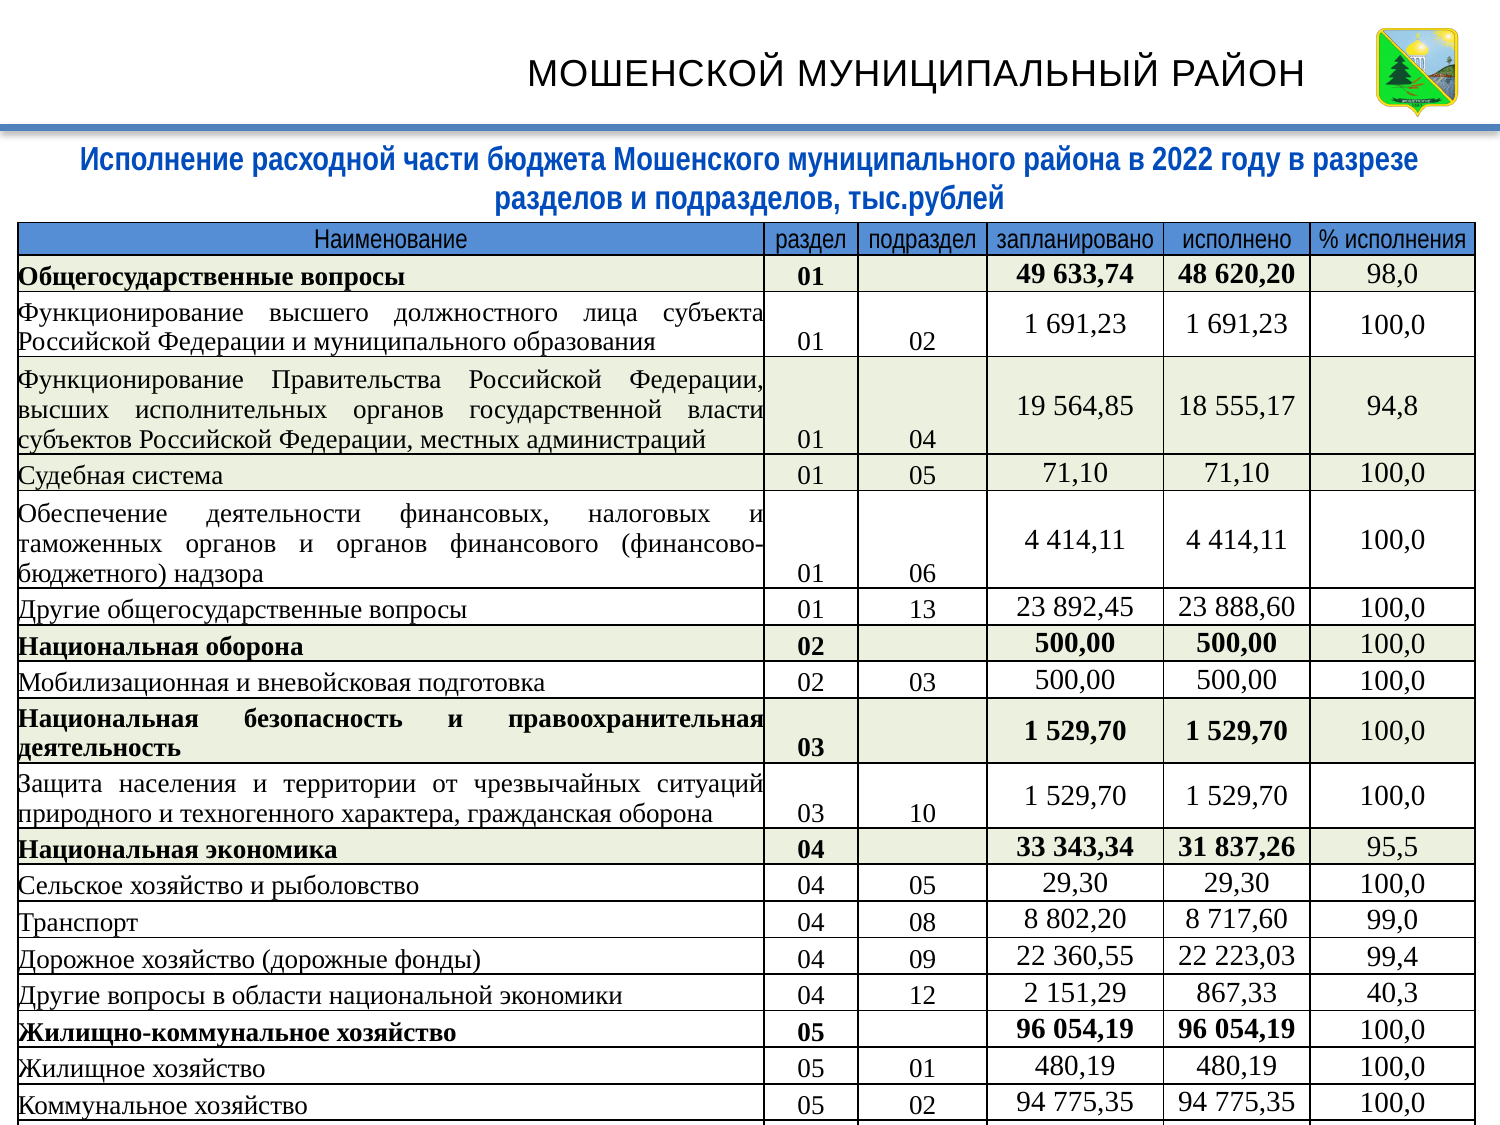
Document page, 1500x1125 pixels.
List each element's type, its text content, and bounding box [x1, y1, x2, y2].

table_cell 04 [765, 975, 857, 1010]
table_cell 05 [765, 1048, 857, 1083]
table_cell [859, 699, 986, 762]
table_cell 500,00 [1164, 626, 1309, 660]
table_header раздел [765, 223, 857, 254]
table_cell 01 [859, 1048, 986, 1083]
table_cell 04 [765, 865, 857, 900]
table_cell Другие вопросы в области национальной экономики [19, 975, 763, 1010]
table_cell 13 [859, 589, 986, 624]
table_cell 05 [765, 1011, 857, 1046]
table_cell [859, 1011, 986, 1046]
table_cell Национальная безопасность и правоохранительная деятельность [19, 699, 763, 762]
table_cell 100,0 [1311, 292, 1474, 356]
table_cell Функционирование Правительства Российской Федерации, высших исполнительных органов государственной власти субъектов Российской Федерации, местных администраций [19, 357, 763, 453]
table_cell Национальная оборона [19, 626, 763, 660]
table_cell 04 [859, 357, 986, 453]
table_cell 03 [859, 1121, 986, 1125]
table_cell 23 888,60 [1164, 589, 1309, 624]
table_cell 01 [765, 455, 857, 490]
table_cell 05 [765, 1085, 857, 1119]
table_cell 500,00 [988, 662, 1163, 697]
table_cell 02 [859, 1085, 986, 1119]
table_cell Благоустройство [19, 1121, 763, 1125]
table_cell 40,3 [1311, 975, 1474, 1010]
table_cell [859, 626, 986, 660]
table_cell 22 360,55 [988, 938, 1163, 973]
table_cell 99,0 [1311, 902, 1474, 937]
table_cell 100,0 [1311, 1121, 1474, 1125]
table_cell 98,0 [1311, 256, 1474, 291]
table_cell Жилищно-коммунальное хозяйство [19, 1011, 763, 1046]
table_cell [859, 829, 986, 863]
table_cell 480,19 [988, 1048, 1163, 1083]
table_cell 22 223,03 [1164, 938, 1309, 973]
table_cell 01 [765, 357, 857, 453]
table_cell 29,30 [1164, 865, 1309, 900]
text_box Исполнение расходной части бюджета Мошенского муниципального района в 2022 году в разрезе разделов и подразделов, тыс.рублей [0, 139, 1500, 224]
table_cell Сельское хозяйство и рыболовство [19, 865, 763, 900]
table_cell 100,0 [1311, 662, 1474, 697]
table_cell Другие общегосударственные вопросы [19, 589, 763, 624]
table_cell 02 [765, 662, 857, 697]
table_cell [859, 256, 986, 291]
table_cell 19 564,85 [988, 357, 1163, 453]
table_cell 04 [765, 938, 857, 973]
table_cell 8 802,20 [988, 902, 1163, 937]
table_cell 09 [859, 938, 986, 973]
table_cell 99,4 [1311, 938, 1474, 973]
table_cell Мобилизационная и вневойсковая подготовка [19, 662, 763, 697]
table_header Наименование [19, 223, 763, 254]
table_cell Судебная система [19, 455, 763, 490]
table_cell 1 529,70 [1164, 699, 1309, 762]
table_cell 100,0 [1311, 626, 1474, 660]
table_cell Транспорт [19, 902, 763, 937]
table_header исполнено [1164, 223, 1309, 254]
table_cell 100,0 [1311, 1048, 1474, 1083]
table_cell 95,5 [1311, 829, 1474, 863]
table_cell 03 [765, 699, 857, 762]
table_cell 4 414,11 [988, 491, 1163, 587]
table_cell Общегосударственные вопросы [19, 256, 763, 291]
table_cell 10 [859, 764, 986, 827]
table_cell 18 555,17 [1164, 357, 1309, 453]
table_cell 100,0 [1311, 589, 1474, 624]
table_cell 100,0 [1311, 1085, 1474, 1119]
table_cell 29,30 [988, 865, 1163, 900]
table_cell Коммунальное хозяйство [19, 1085, 763, 1119]
table_cell Жилищное хозяйство [19, 1048, 763, 1083]
table_cell 12 [859, 975, 986, 1010]
table_cell Обеспечение деятельности финансовых, налоговых и таможенных органов и органов финансового (финансово-бюджетного) надзора [19, 491, 763, 587]
table_cell 94 775,35 [1164, 1085, 1309, 1119]
table_cell 01 [765, 292, 857, 356]
table_cell 8 717,60 [1164, 902, 1309, 937]
table_cell Дорожное хозяйство (дорожные фонды) [19, 938, 763, 973]
table_cell 867,33 [1164, 975, 1309, 1010]
table_cell 71,10 [988, 455, 1163, 490]
table_cell 03 [859, 662, 986, 697]
table_cell 96 054,19 [1164, 1011, 1309, 1046]
picture [1375, 26, 1459, 118]
table_header % исполнения [1311, 223, 1474, 254]
table_cell 96 054,19 [988, 1011, 1163, 1046]
table_cell 2 151,29 [988, 975, 1163, 1010]
table_cell 94 775,35 [988, 1085, 1163, 1119]
table_cell 31 837,26 [1164, 829, 1309, 863]
table_cell Функционирование высшего должностного лица субъекта Российской Федерации и муниципального образования [19, 292, 763, 356]
table_cell 06 [859, 491, 986, 587]
table_cell 71,10 [1164, 455, 1309, 490]
table_cell 4 414,11 [1164, 491, 1309, 587]
table_cell 1 529,70 [988, 764, 1163, 827]
table_cell 01 [765, 256, 857, 291]
table_cell 798,64 [1164, 1121, 1309, 1125]
table_cell 48 620,20 [1164, 256, 1309, 291]
table_cell 01 [765, 491, 857, 587]
table_cell 02 [859, 292, 986, 356]
table_cell 03 [765, 764, 857, 827]
table_header подраздел [859, 223, 986, 254]
table_cell 798,64 [988, 1121, 1163, 1125]
table_cell 100,0 [1311, 455, 1474, 490]
table_cell 02 [765, 626, 857, 660]
table_cell 49 633,74 [988, 256, 1163, 291]
table_cell 1 529,70 [988, 699, 1163, 762]
table_cell 08 [859, 902, 986, 937]
table_cell 23 892,45 [988, 589, 1163, 624]
table_cell 1 529,70 [1164, 764, 1309, 827]
table_cell 100,0 [1311, 699, 1474, 762]
table_cell 100,0 [1311, 865, 1474, 900]
table_cell 33 343,34 [988, 829, 1163, 863]
table_cell 01 [765, 589, 857, 624]
table_cell 1 691,23 [1164, 292, 1309, 356]
table_cell Национальная экономика [19, 829, 763, 863]
table_cell 500,00 [1164, 662, 1309, 697]
table_header запланировано [988, 223, 1163, 254]
table_cell 500,00 [988, 626, 1163, 660]
table_cell 100,0 [1311, 491, 1474, 587]
table_cell 1 691,23 [988, 292, 1163, 356]
text_box МОШЕНСКОЙ МУНИЦИПАЛЬНЫЙ РАЙОН [512, 41, 1350, 102]
table_cell 480,19 [1164, 1048, 1309, 1083]
table_cell 100,0 [1311, 764, 1474, 827]
table_cell 04 [765, 902, 857, 937]
table_cell 04 [765, 829, 857, 863]
table_cell 94,8 [1311, 357, 1474, 453]
table_cell 100,0 [1311, 1011, 1474, 1046]
table_cell 05 [859, 455, 986, 490]
table_cell Защита населения и территории от чрезвычайных ситуаций природного и техногенного характера, гражданская оборона [19, 764, 763, 827]
table_cell 05 [859, 865, 986, 900]
table_cell 05 [765, 1121, 857, 1125]
